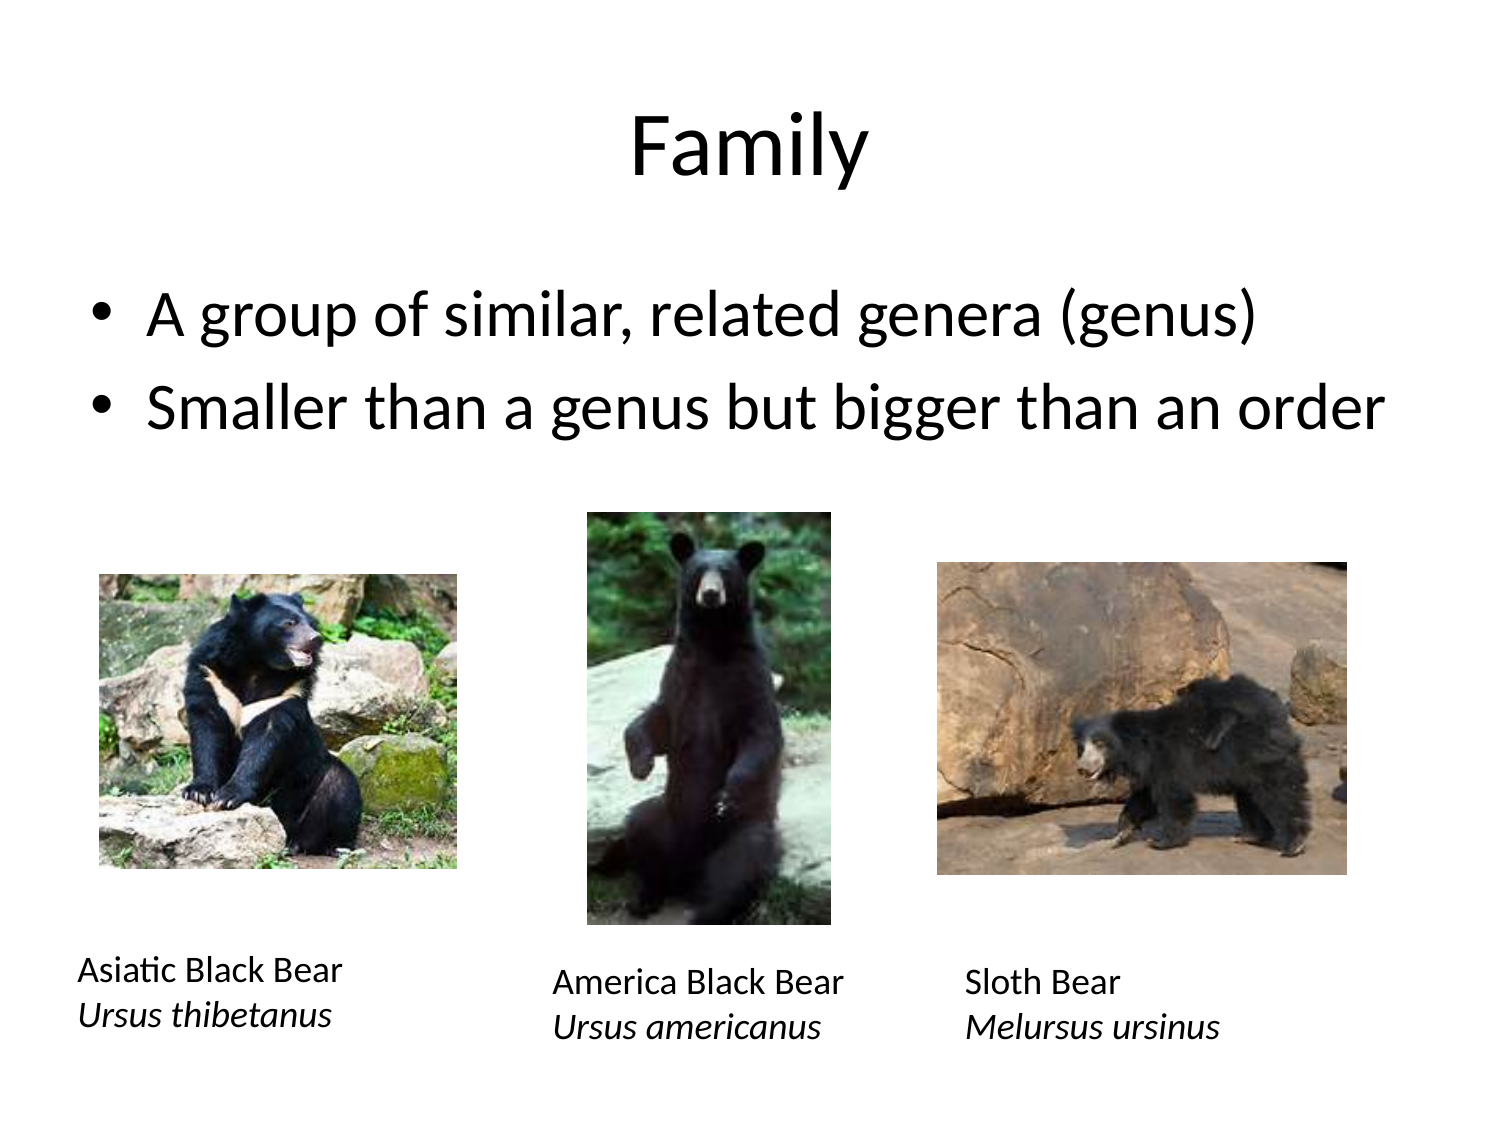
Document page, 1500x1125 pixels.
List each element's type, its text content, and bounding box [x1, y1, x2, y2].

text_box America Black Bear Ursus americanus [537, 949, 900, 1055]
text_box Asiatic Black Bear Ursus thibetanus [62, 937, 538, 1043]
title Family [75, 45, 1425, 233]
list A group of similar, related genera (genus) Smaller than a genus but bigger than an order [75, 262, 1425, 1005]
picture [937, 562, 1347, 876]
picture [587, 512, 831, 926]
text_box Sloth Bear Melursus ursinus [949, 949, 1313, 1055]
picture [99, 574, 457, 869]
